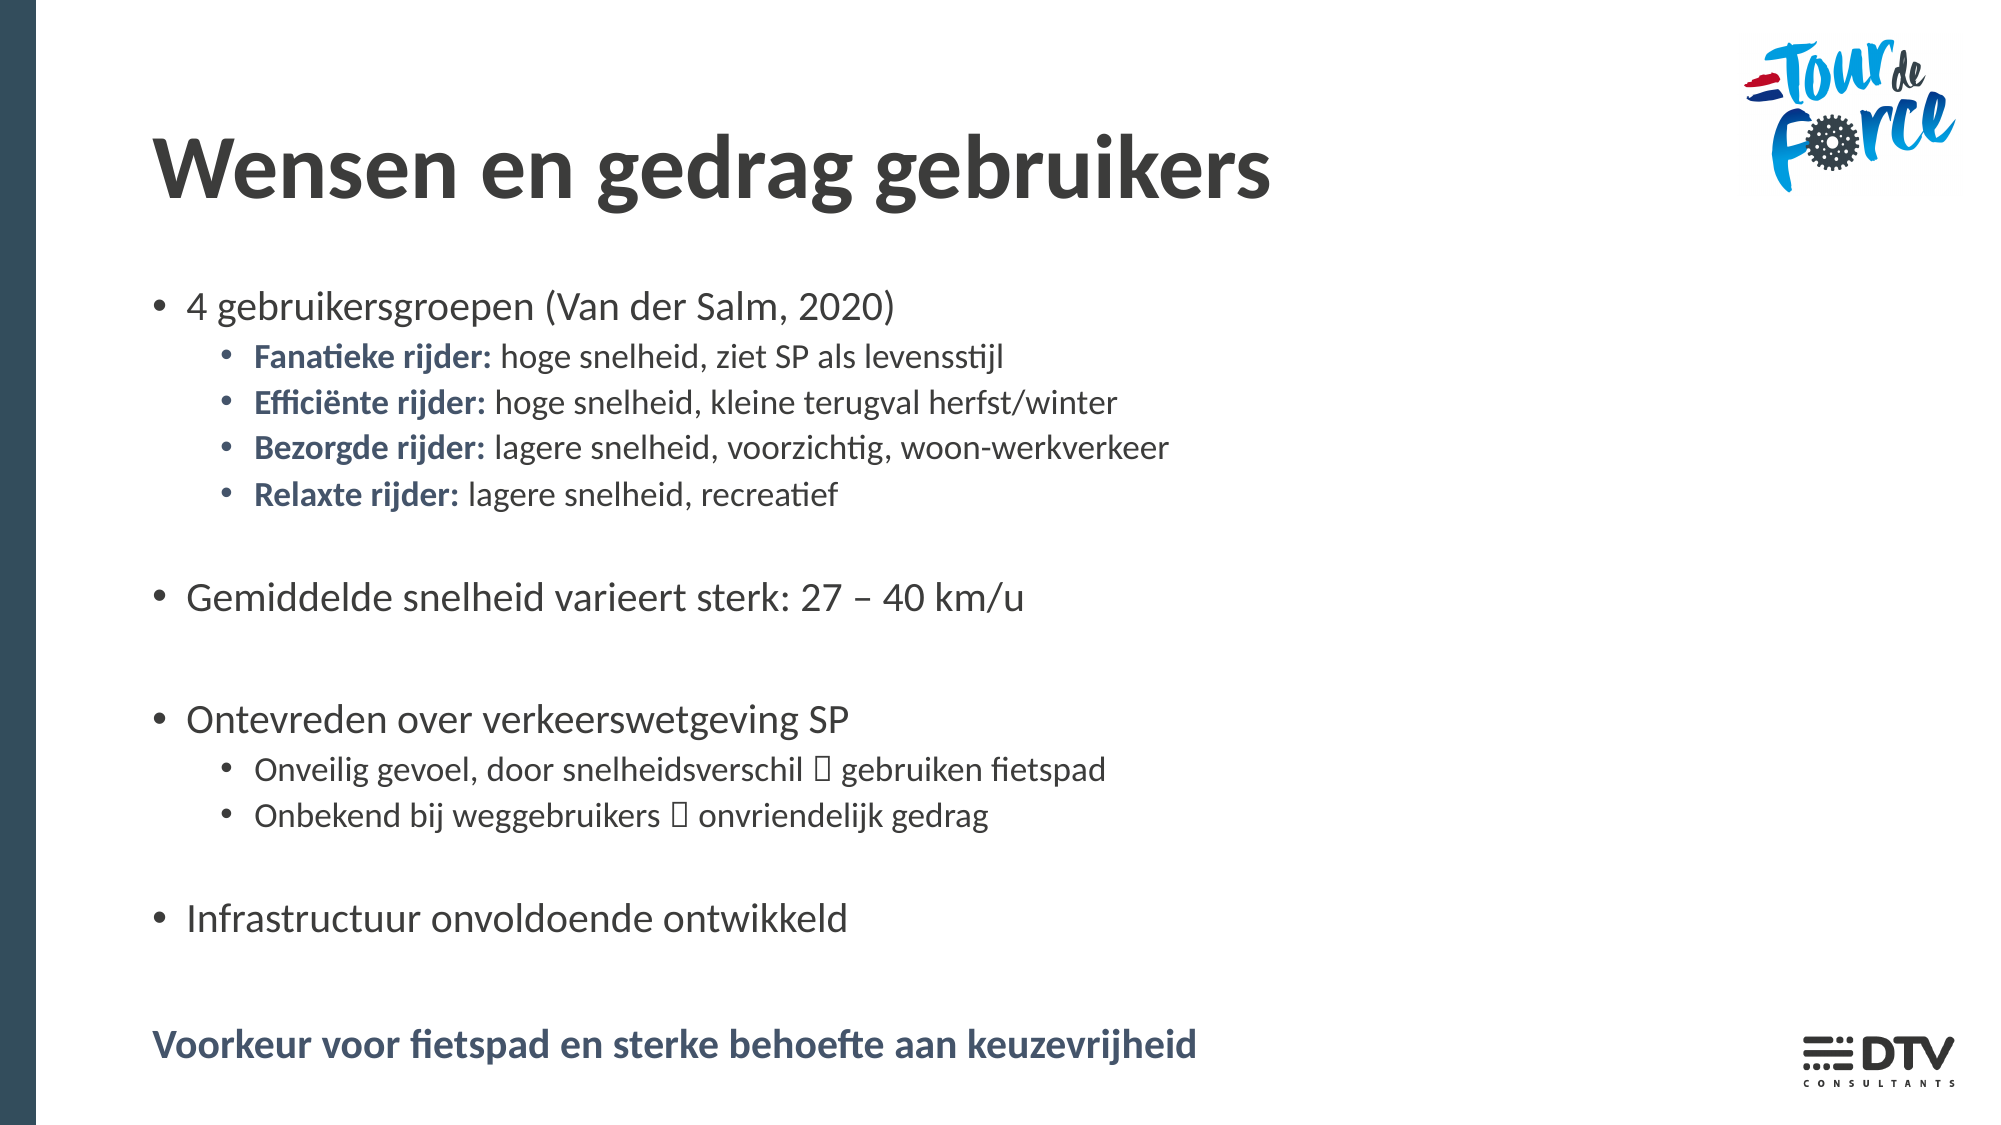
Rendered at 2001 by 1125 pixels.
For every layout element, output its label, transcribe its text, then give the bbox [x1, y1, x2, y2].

picture [1737, 33, 1963, 196]
title Wensen en gedrag gebruikers [137, 59, 1863, 277]
list 4 gebruikersgroepen (Van der Salm, 2020) Fanatieke rijder: hoge snelheid, ziet SP als levensstijl Efficiënte rijder: hoge snelheid, kleine terugval herfst/winter Bezorgde rijder: lagere snelheid, voorzichtig, woon-werkverkeer Relaxte rijder: lagere snelheid, recreatief Gemiddelde snelheid varieert sterk: 27 – 40 km/u Ontevreden over verkeerswetgeving SP Onveilig gevoel, door snelheidsverschil  gebruiken fietspad Onbekend bij weggebruikers  onvriendelijk gedrag Infrastructuur onvoldoende ontwikkeld Voorkeur voor fietspad en sterke behoefte aan keuzevrijheid [137, 277, 1863, 1083]
picture [1793, 1026, 1964, 1096]
